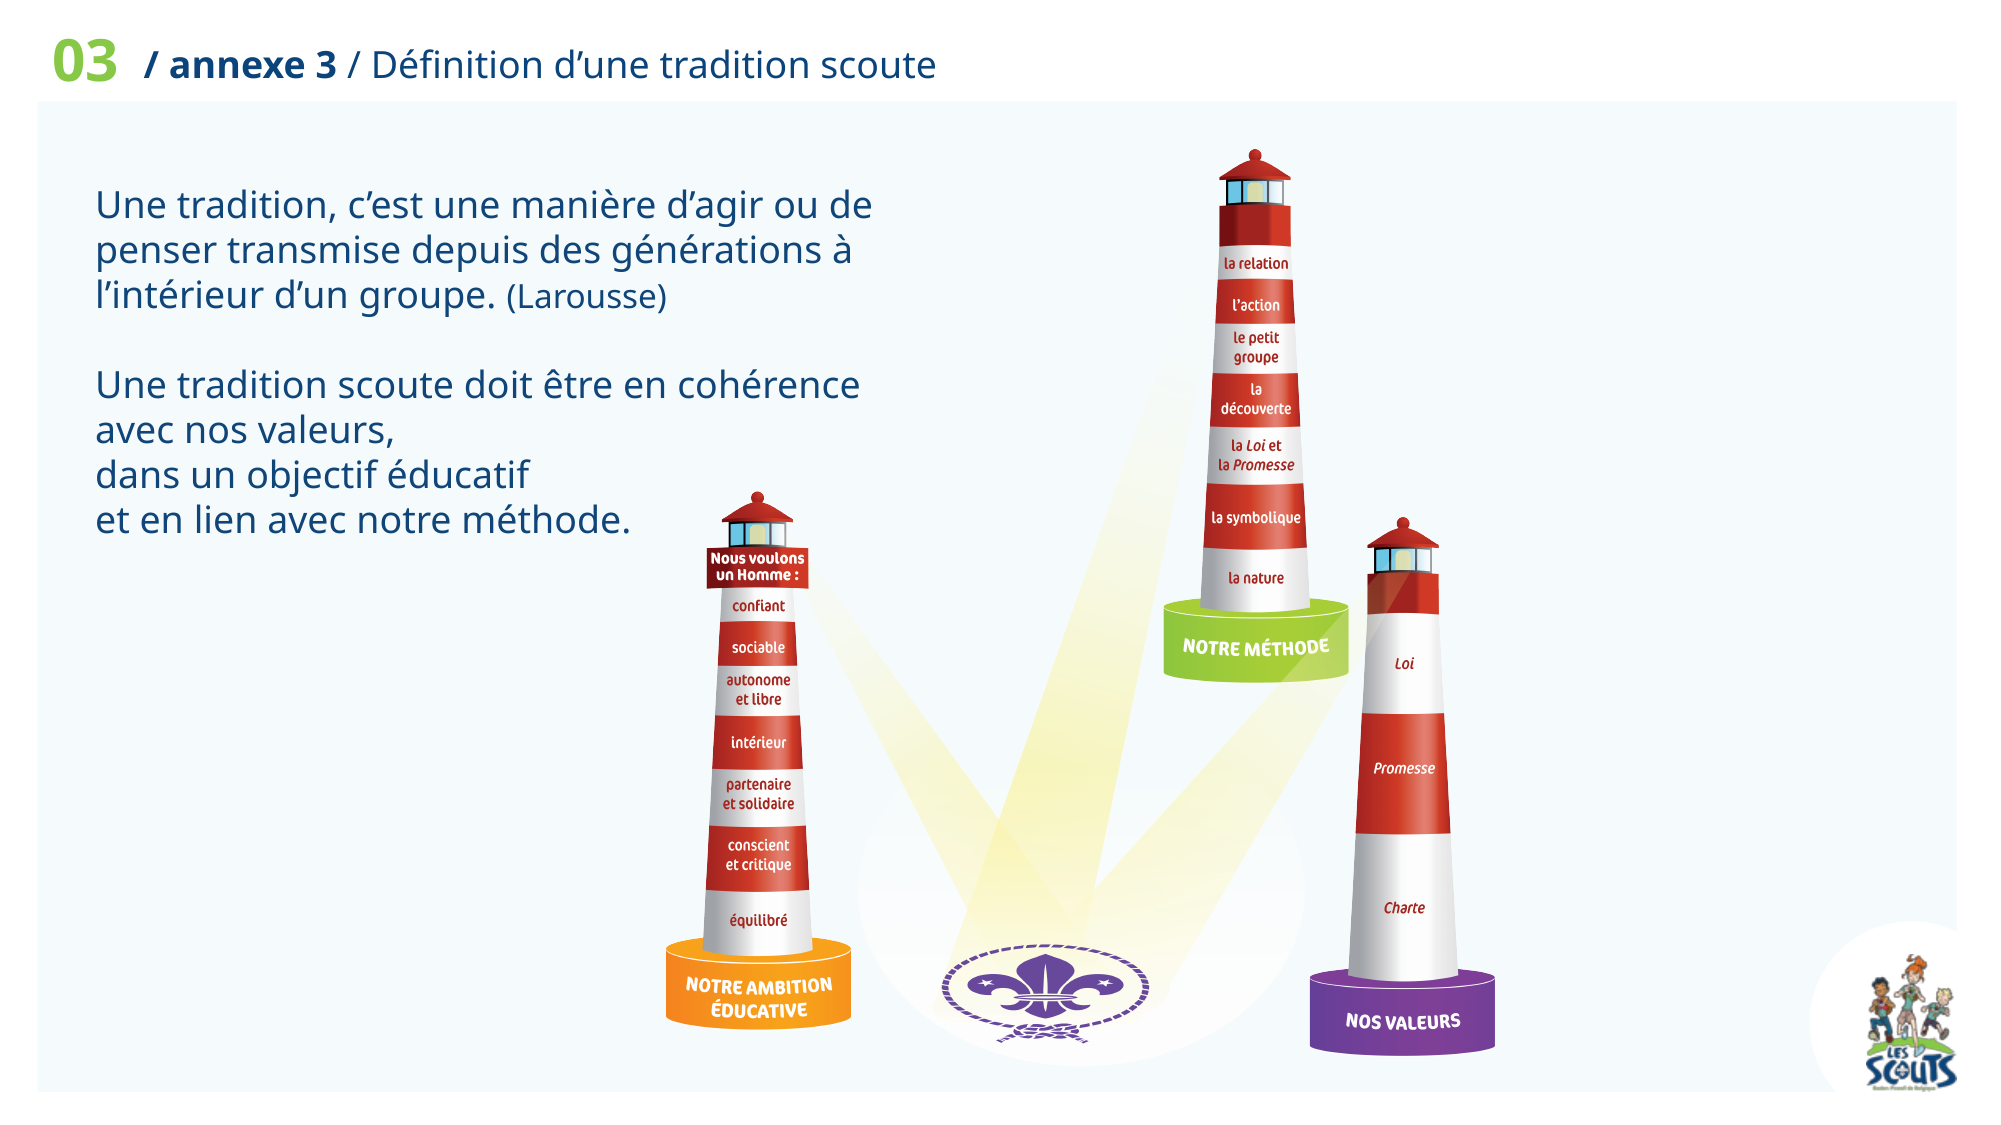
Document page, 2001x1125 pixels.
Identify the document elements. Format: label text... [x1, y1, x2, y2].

text_box Une tradition, c’est une manière d’agir ou de penser transmise depuis des générations à l’intérieur d’un groupe. (Larousse) Une tradition scoute doit être en cohérence avec nos valeurs, dans un objectif éducatif et en lien avec notre méthode. [80, 173, 659, 549]
text_box / annexe 3 / Définition d’une tradition scoute [151, 33, 1310, 94]
text_box 03 [37, 15, 151, 101]
picture [1866, 954, 1957, 1092]
picture [659, 149, 1504, 1067]
